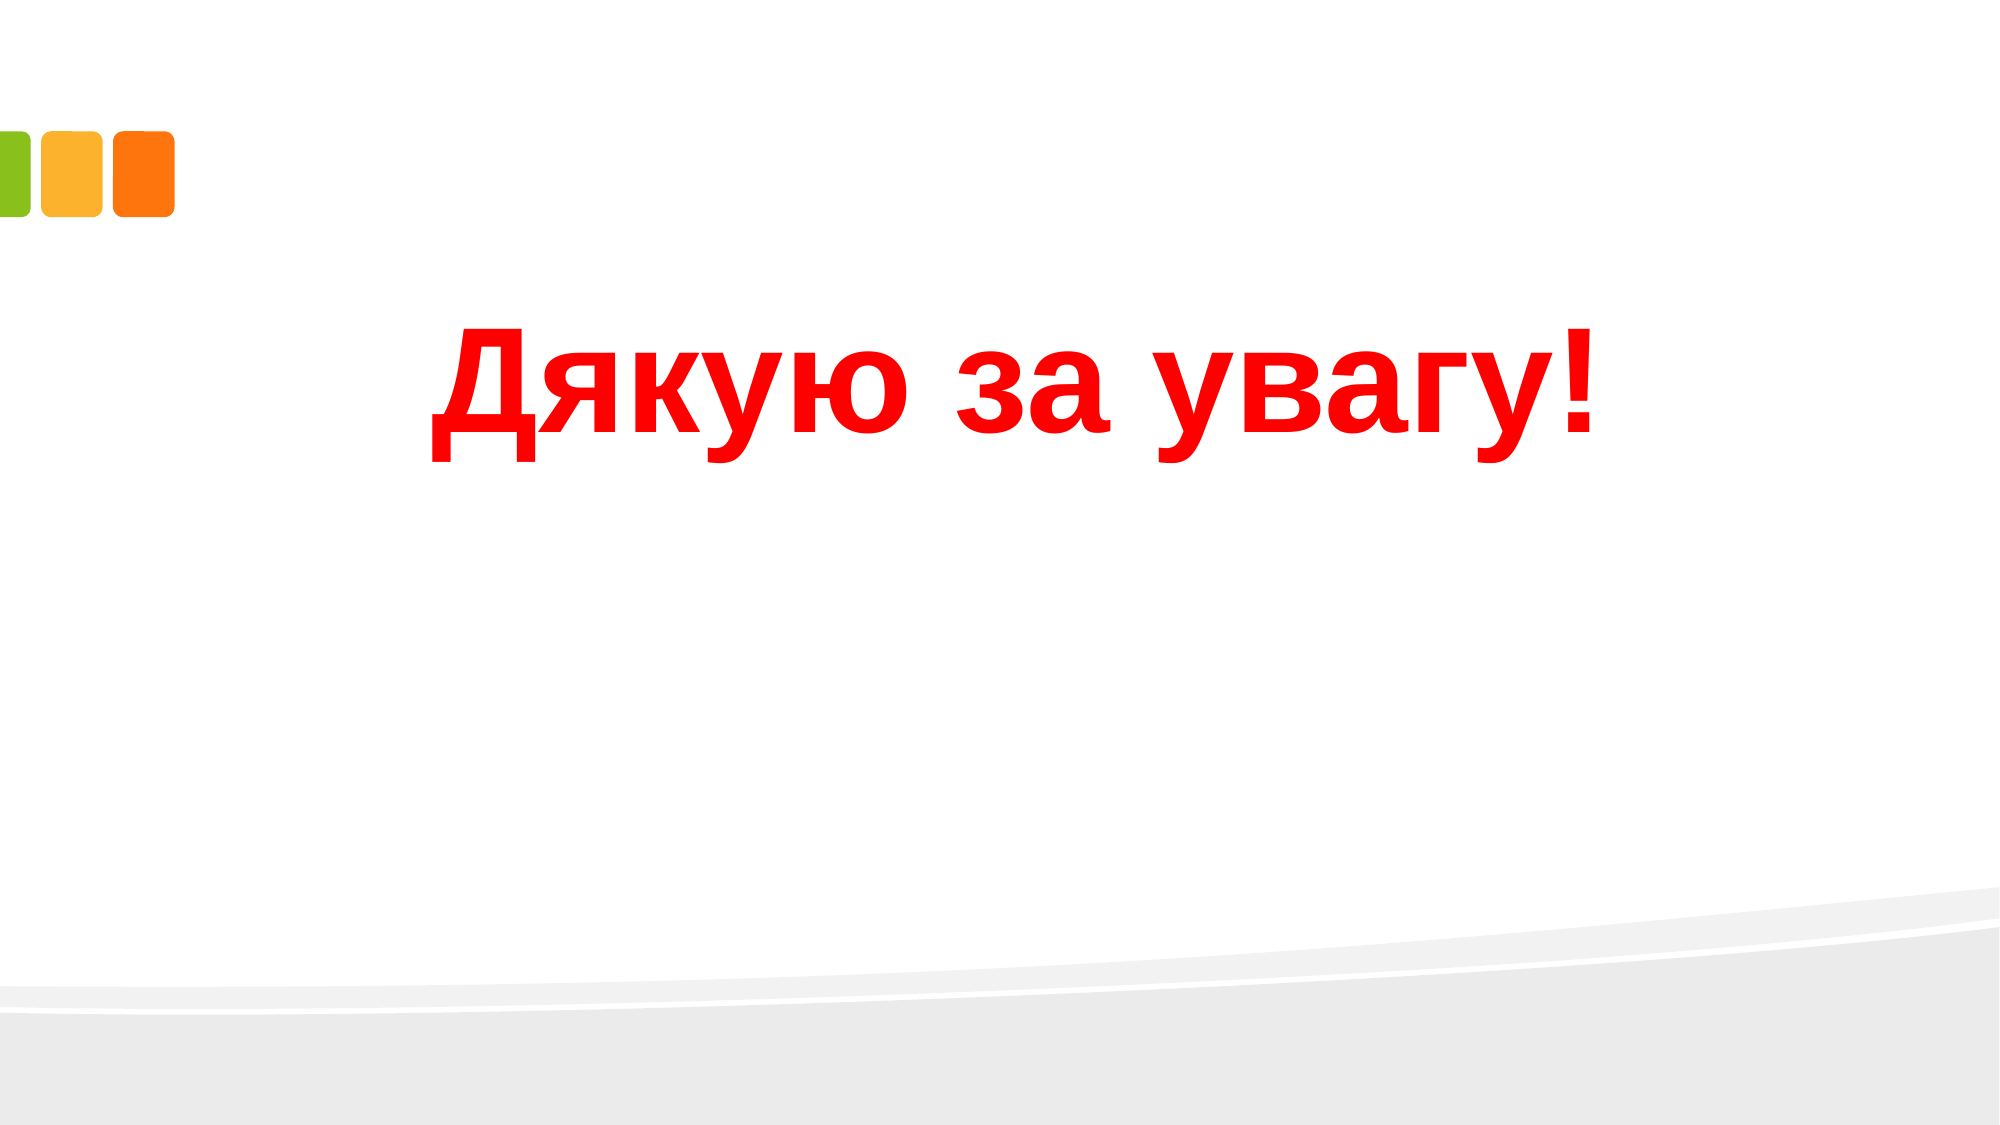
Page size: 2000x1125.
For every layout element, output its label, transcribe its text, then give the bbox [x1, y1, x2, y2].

text_box Дякую за увагу! [112, 274, 1925, 470]
